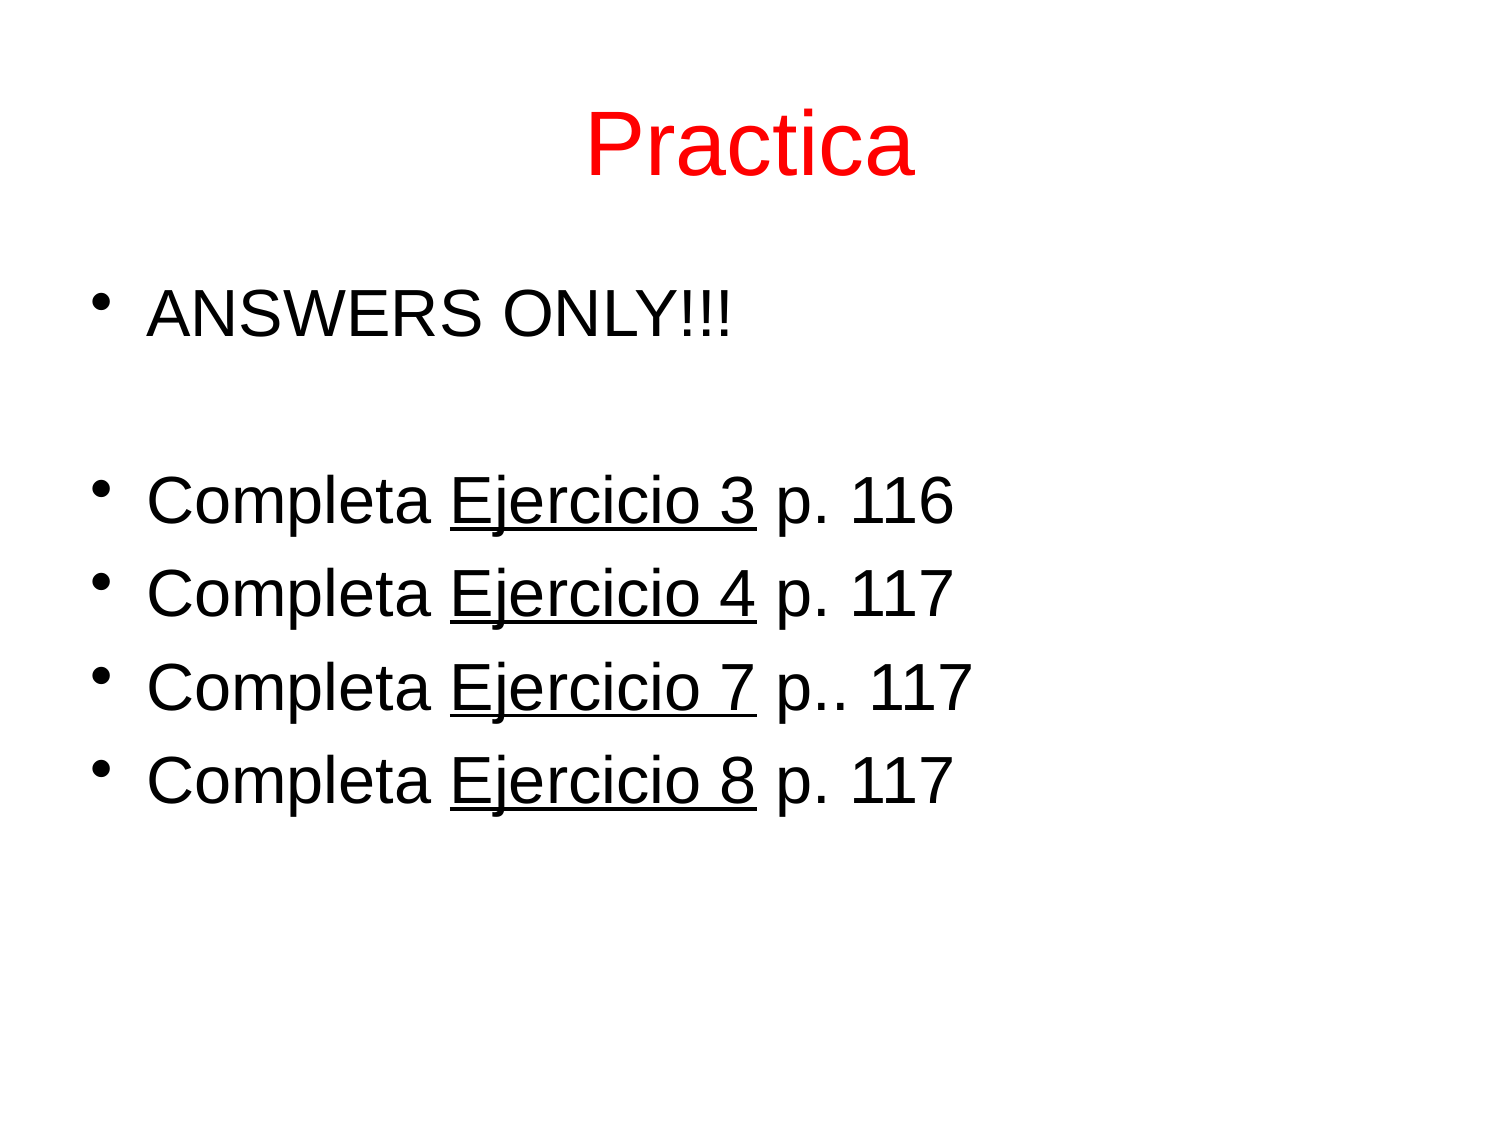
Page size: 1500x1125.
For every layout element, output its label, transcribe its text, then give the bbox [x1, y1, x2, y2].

list ANSWERS ONLY!!! Completa Ejercicio 3 p. 116 Completa Ejercicio 4 p. 117 Completa Ejercicio 7 p.. 117 Completa Ejercicio 8 p. 117 [75, 262, 1425, 1005]
title Practica [75, 45, 1425, 233]
